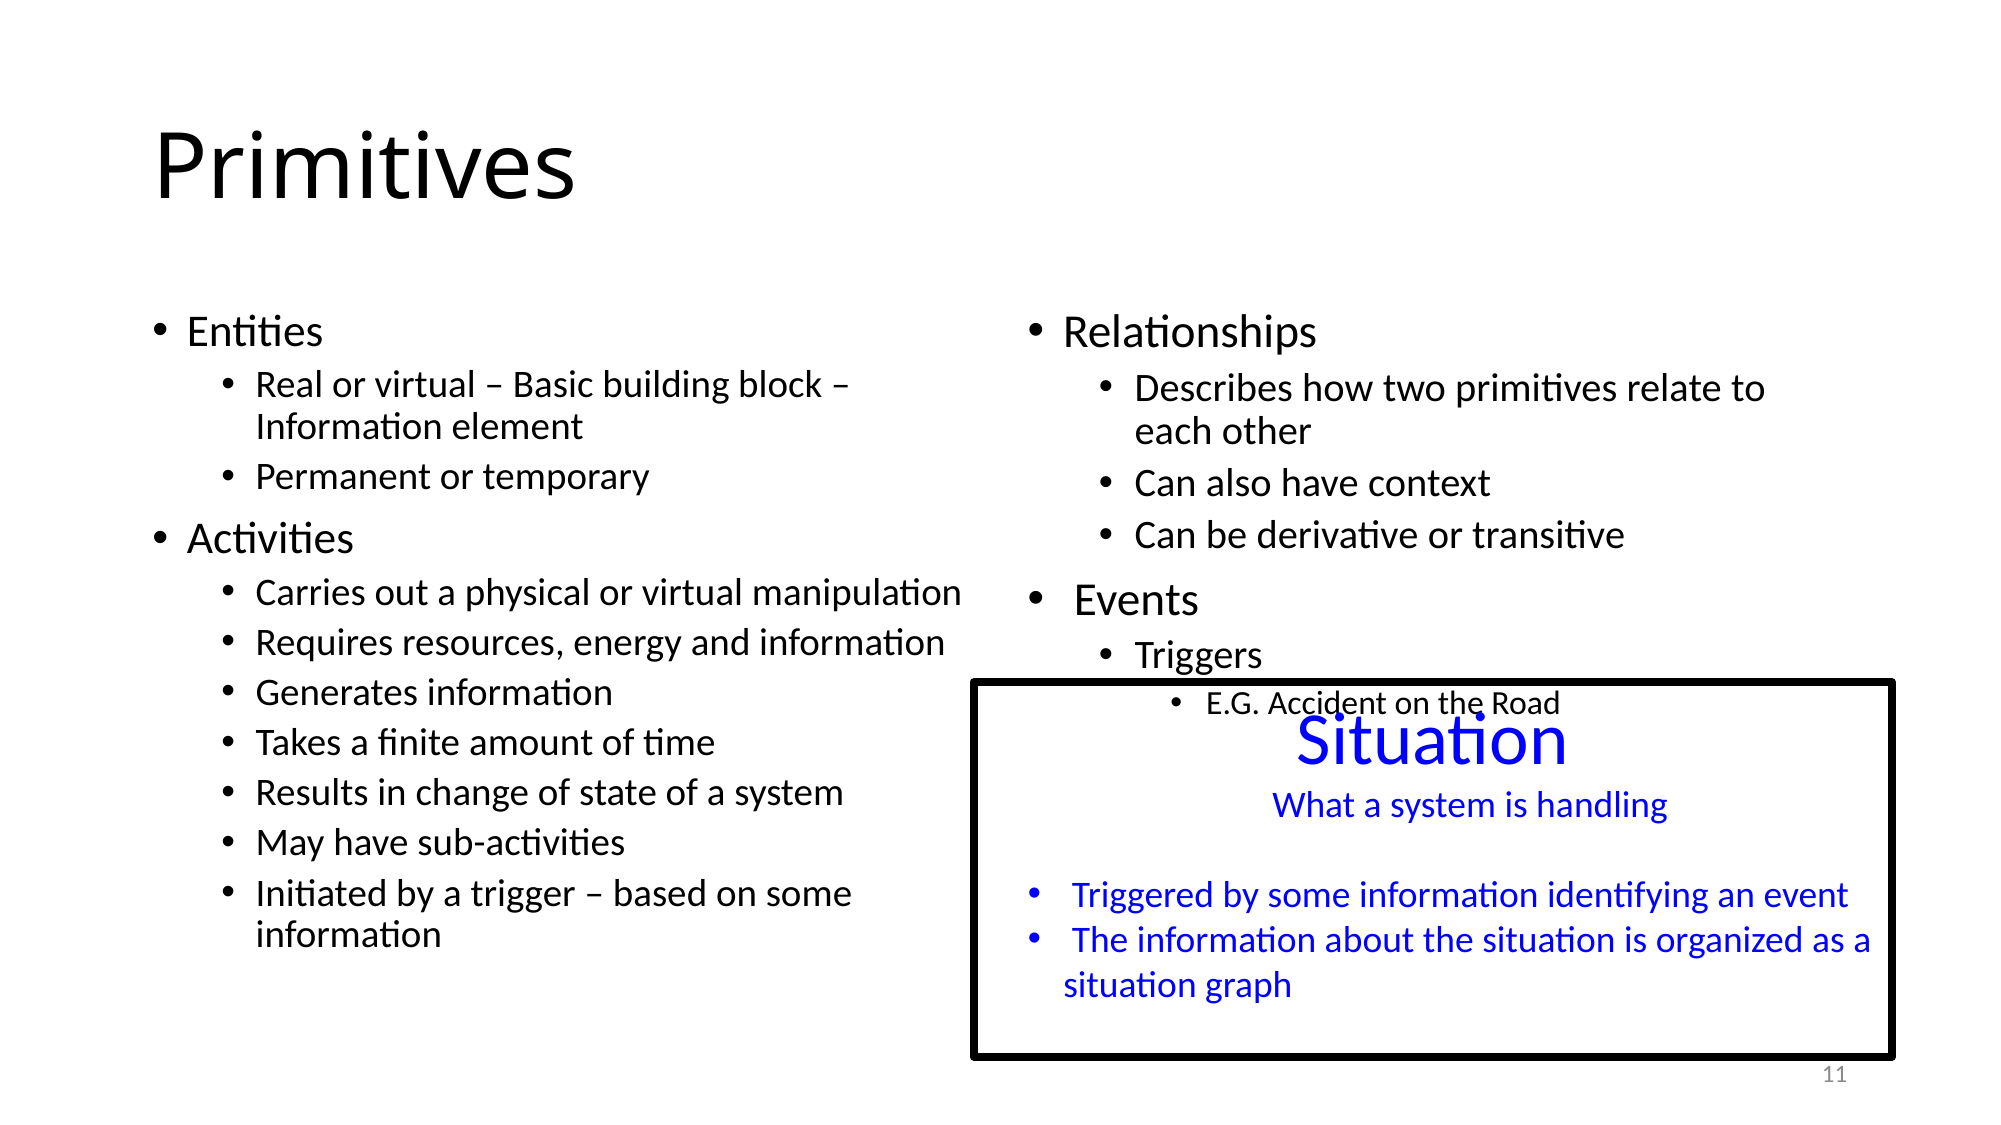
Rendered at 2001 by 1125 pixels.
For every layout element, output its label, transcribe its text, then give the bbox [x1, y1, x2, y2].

list Entities Real or virtual – Basic building block – Information element Permanent or temporary Activities Carries out a physical or virtual manipulation Requires resources, energy and information Generates information Takes a finite amount of time Results in change of state of a system May have sub-activities Initiated by a trigger – based on some information [137, 299, 988, 1014]
title Primitives [137, 59, 1863, 278]
list Relationships Describes how two primitives relate to each other Can also have context Can be derivative or transitive Events Triggers E.G. Accident on the Road [1012, 299, 1863, 682]
text_box Situation What a system is handling Triggered by some information identifying an event The information about the situation is organized as a situation graph [973, 682, 1893, 1057]
slide_number 11 [1412, 1042, 1863, 1103]
